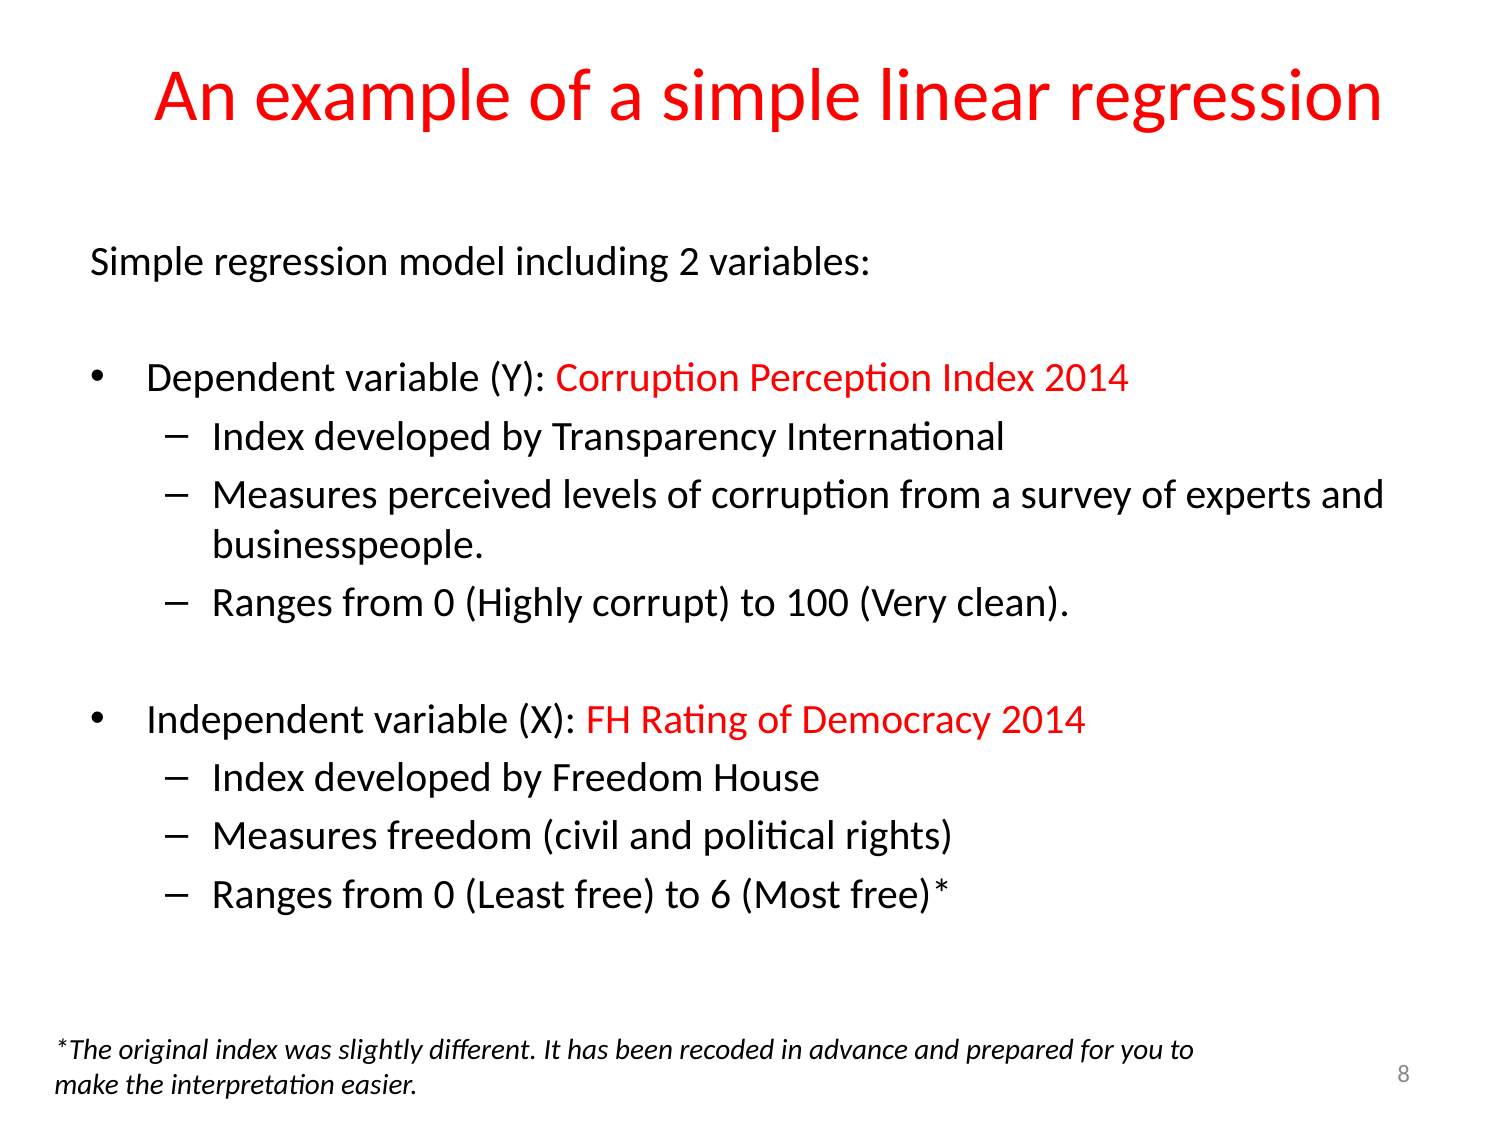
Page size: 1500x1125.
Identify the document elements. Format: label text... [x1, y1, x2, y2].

list Simple regression model including 2 variables: Dependent variable (Y): Corruption Perception Index 2014 Index developed by Transparency International Measures perceived levels of corruption from a survey of experts and businesspeople. Ranges from 0 (Highly corrupt) to 100 (Very clean). Independent variable (X): FH Rating of Democracy 2014 Index developed by Freedom House Measures freedom (civil and political rights) Ranges from 0 (Least free) to 6 (Most free)* [75, 225, 1465, 959]
text_box *The original index was slightly different. It has been recoded in advance and prepared for you to make the interpretation easier. [39, 1023, 1264, 1108]
slide_number 8 [1264, 1042, 1425, 1103]
title An example of a simple linear regression [75, 31, 1465, 149]
